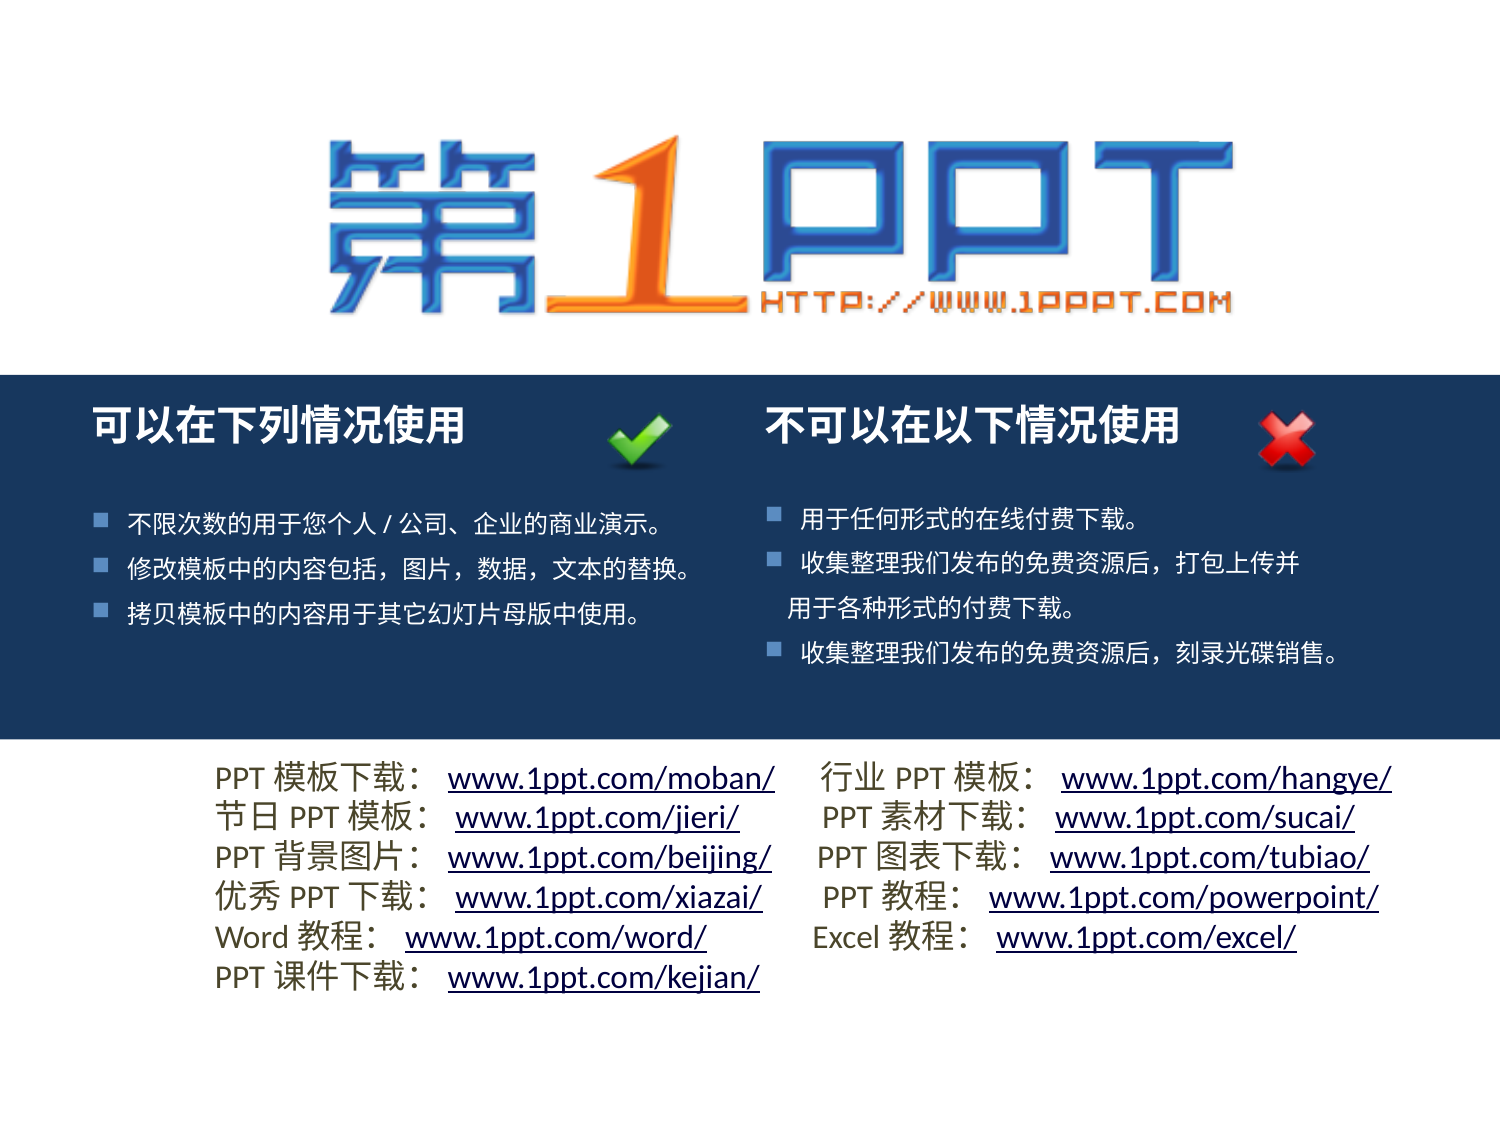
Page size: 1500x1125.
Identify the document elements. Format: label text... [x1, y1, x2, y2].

picture [307, 117, 1259, 339]
text_box 不可以在以下情况使用 用于任何形式的在线付费下载。 收集整理我们发布的免费资源后，打包上传并 用于各种形式的付费下载。 收集整理我们发布的免费资源后，刻录光碟销售。 [750, 391, 1424, 716]
picture [1253, 407, 1319, 473]
text_box PPT模板下载：www.1ppt.com/moban/ 行业PPT模板：www.1ppt.com/hangye/ 节日PPT模板：www.1ppt.com/jieri/ PPT素材下载：www.1ppt.com/sucai/ PPT背景图片：www.1ppt.com/beijing/ PPT图表下载：www.1ppt.com/tubiao/ 优秀PPT下载：www.1ppt.com/xiazai/ PPT教程：www.1ppt.com/powerpoint/ Word教程：www.1ppt.com/word/ Excel教程：www.1ppt.com/excel/ PPT课件下载：www.1ppt.com/kejian/ [198, 740, 1500, 1096]
text_box [0, 374, 1500, 740]
text_box 可以在下列情况使用 不限次数的用于您个人/公司、企业的商业演示。 修改模板中的内容包括，图片，数据，文本的替换。 拷贝模板中的内容用于其它幻灯片母版中使用。 [76, 391, 750, 716]
picture [607, 407, 673, 473]
